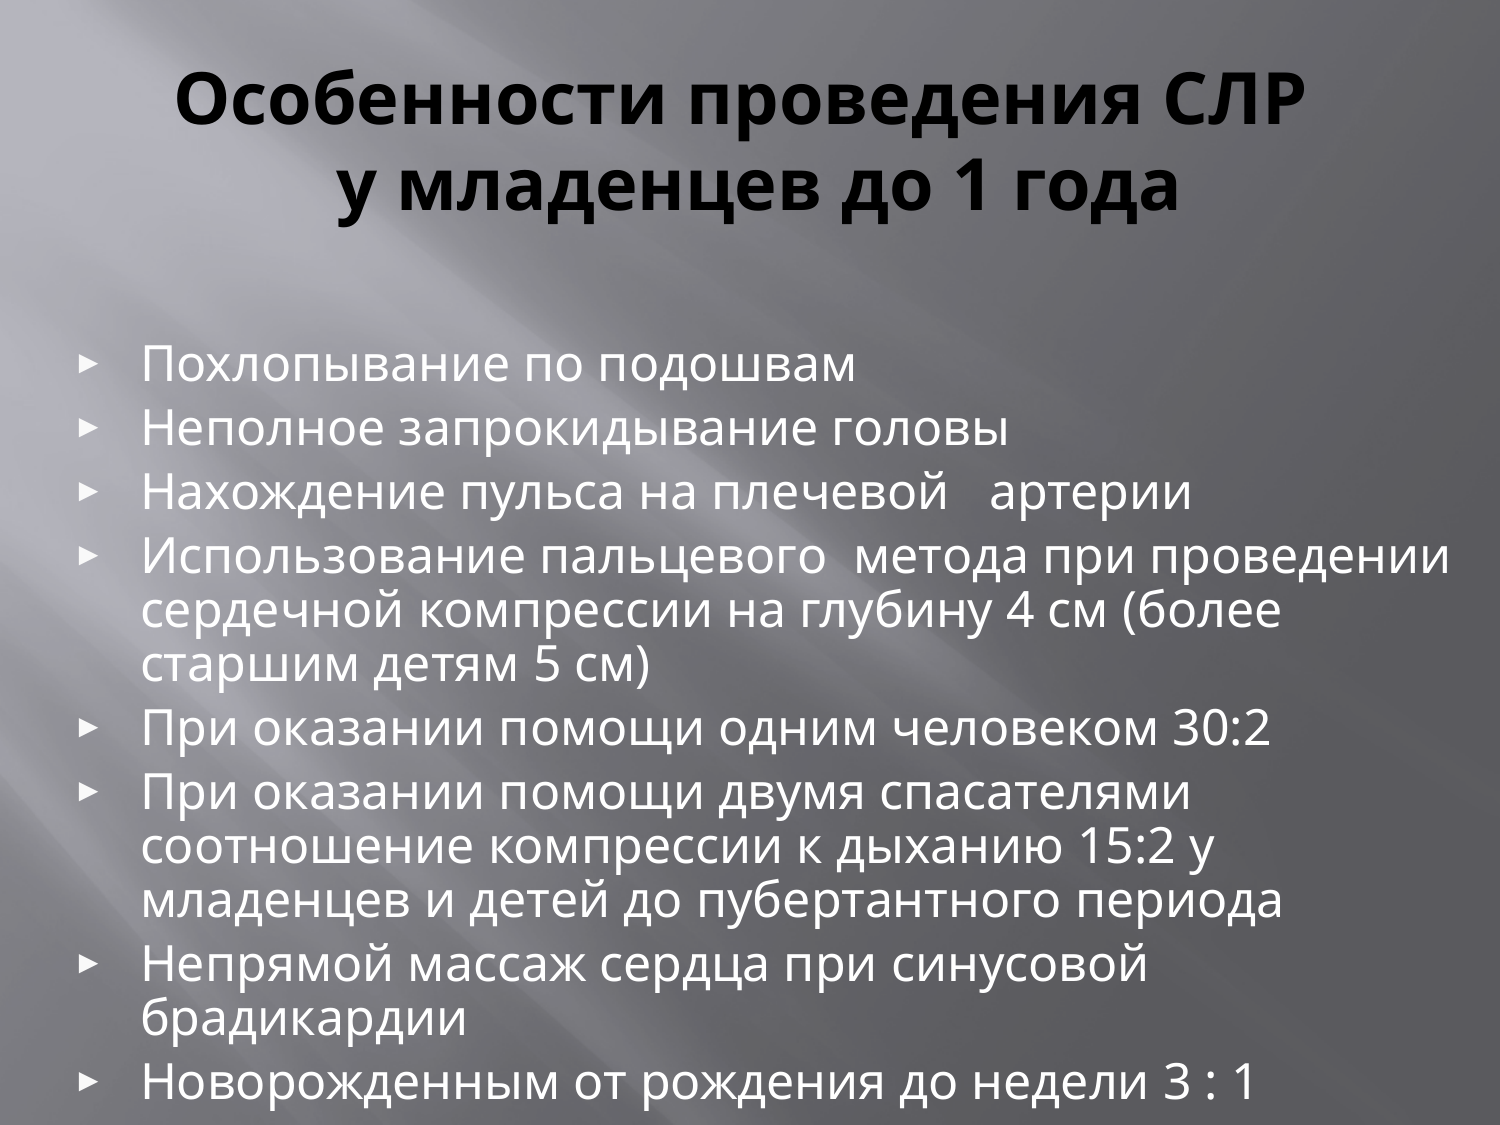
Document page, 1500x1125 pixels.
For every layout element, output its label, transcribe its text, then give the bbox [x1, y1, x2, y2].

title Особенности проведения СЛР у младенцев до 1 года [75, 45, 1425, 233]
list Похлопывание по подошвам Неполное запрокидывание головы Нахождение пульса на плечевой артерии Использование пальцевого метода при проведении сердечной компрессии на глубину 4 см (более старшим детям 5 см) При оказании помощи одним человеком 30:2 При оказании помощи двумя спасателями соотношение компрессии к дыханию 15:2 у младенцев и детей до пубертантного периода Непрямой массаж сердца при синусовой брадикардии Новорожденным от рождения до недели 3 : 1 [35, 331, 1469, 1090]
